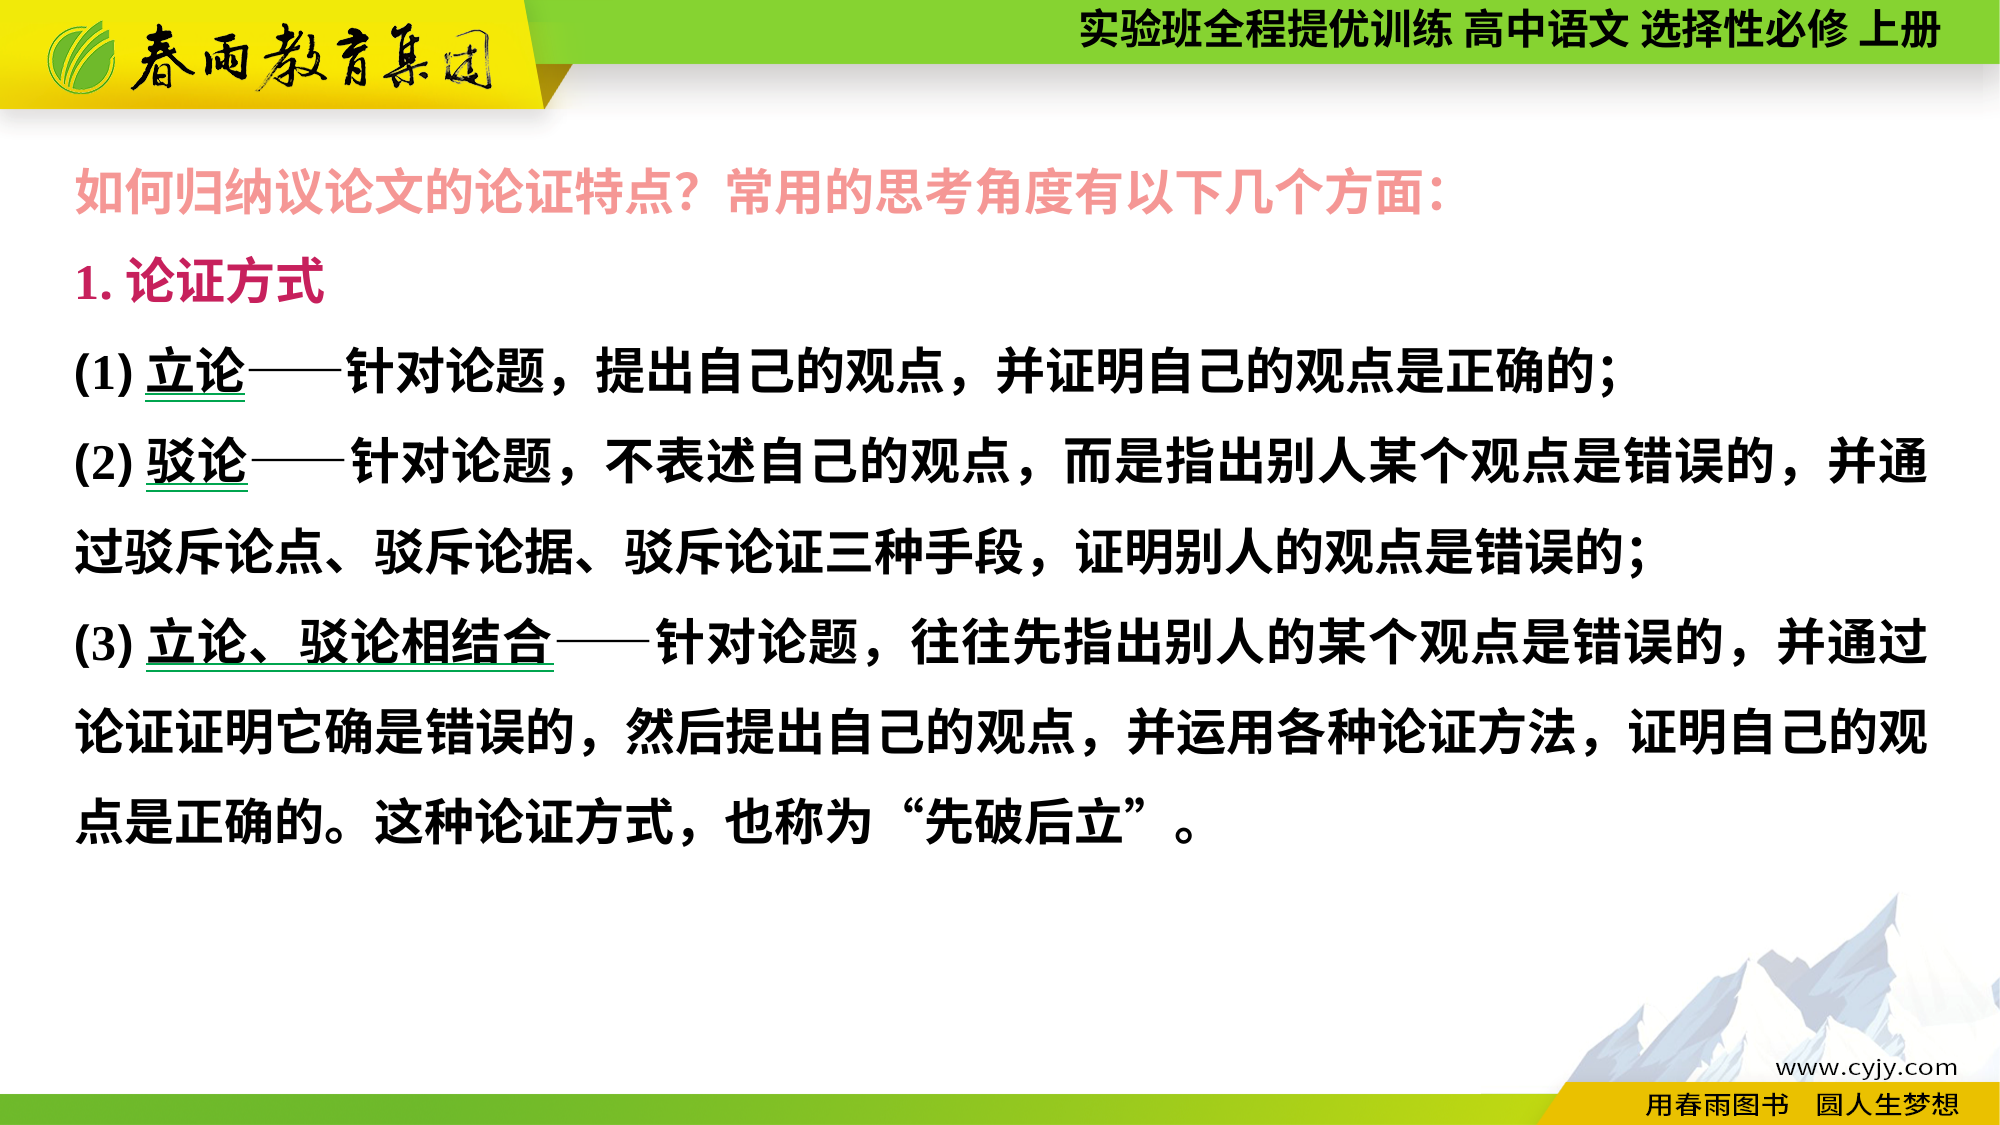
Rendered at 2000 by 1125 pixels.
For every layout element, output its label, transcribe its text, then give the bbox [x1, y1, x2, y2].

picture [0, 0, 2000, 1125]
list 如何归纳议论文的论证特点？常用的思考角度有以下几个方面： 1.论证方式 (1)立论——针对论题，提出自己的观点，并证明自己的观点是正确的； (2)驳论——针对论题，不表述自己的观点，而是指出别人某个观点是错误的，并通过驳斥论点、驳斥论据、驳斥论证三种手段，证明别人的观点是错误的； (3)立论、驳论相结合——针对论题，往往先指出别人的某个观点是错误的，并通过论证证明它确是错误的，然后提出自己的观点，并运用各种论证方法，证明自己的观点是正确的。这种论证方式，也称为“先破后立”。 [59, 122, 1944, 865]
